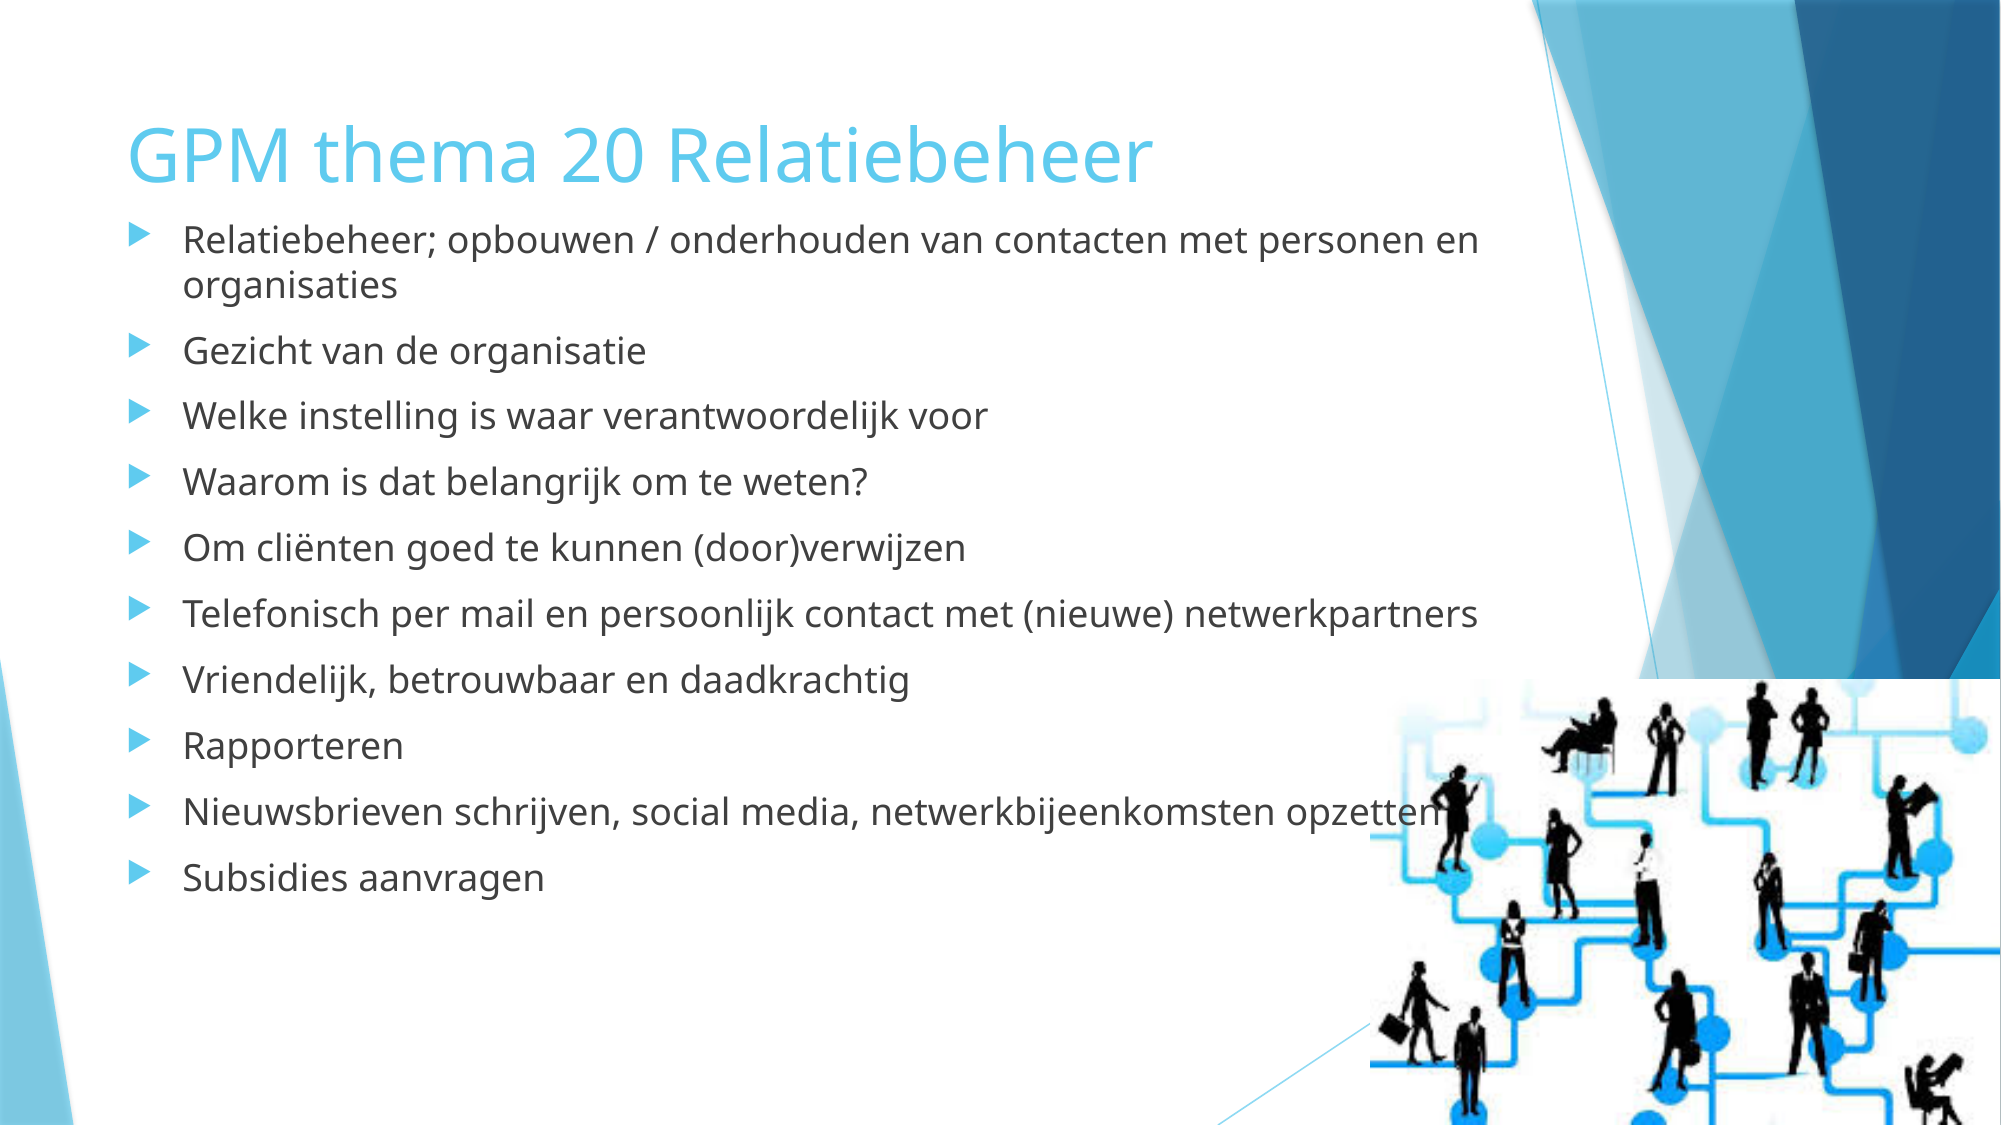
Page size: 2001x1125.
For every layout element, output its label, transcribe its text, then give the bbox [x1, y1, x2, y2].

picture [1369, 678, 2000, 1125]
title GPM thema 20 Relatiebeheer [111, 99, 1522, 208]
list Relatiebeheer; opbouwen / onderhouden van contacten met personen en organisaties Gezicht van de organisatie Welke instelling is waar verantwoordelijk voor Waarom is dat belangrijk om te weten? Om cliënten goed te kunnen (door)verwijzen Telefonisch per mail en persoonlijk contact met (nieuwe) netwerkpartners Vriendelijk, betrouwbaar en daadkrachtig Rapporteren Nieuwsbrieven schrijven, social media, netwerkbijeenkomsten opzetten Subsidies aanvragen [111, 208, 1522, 1125]
